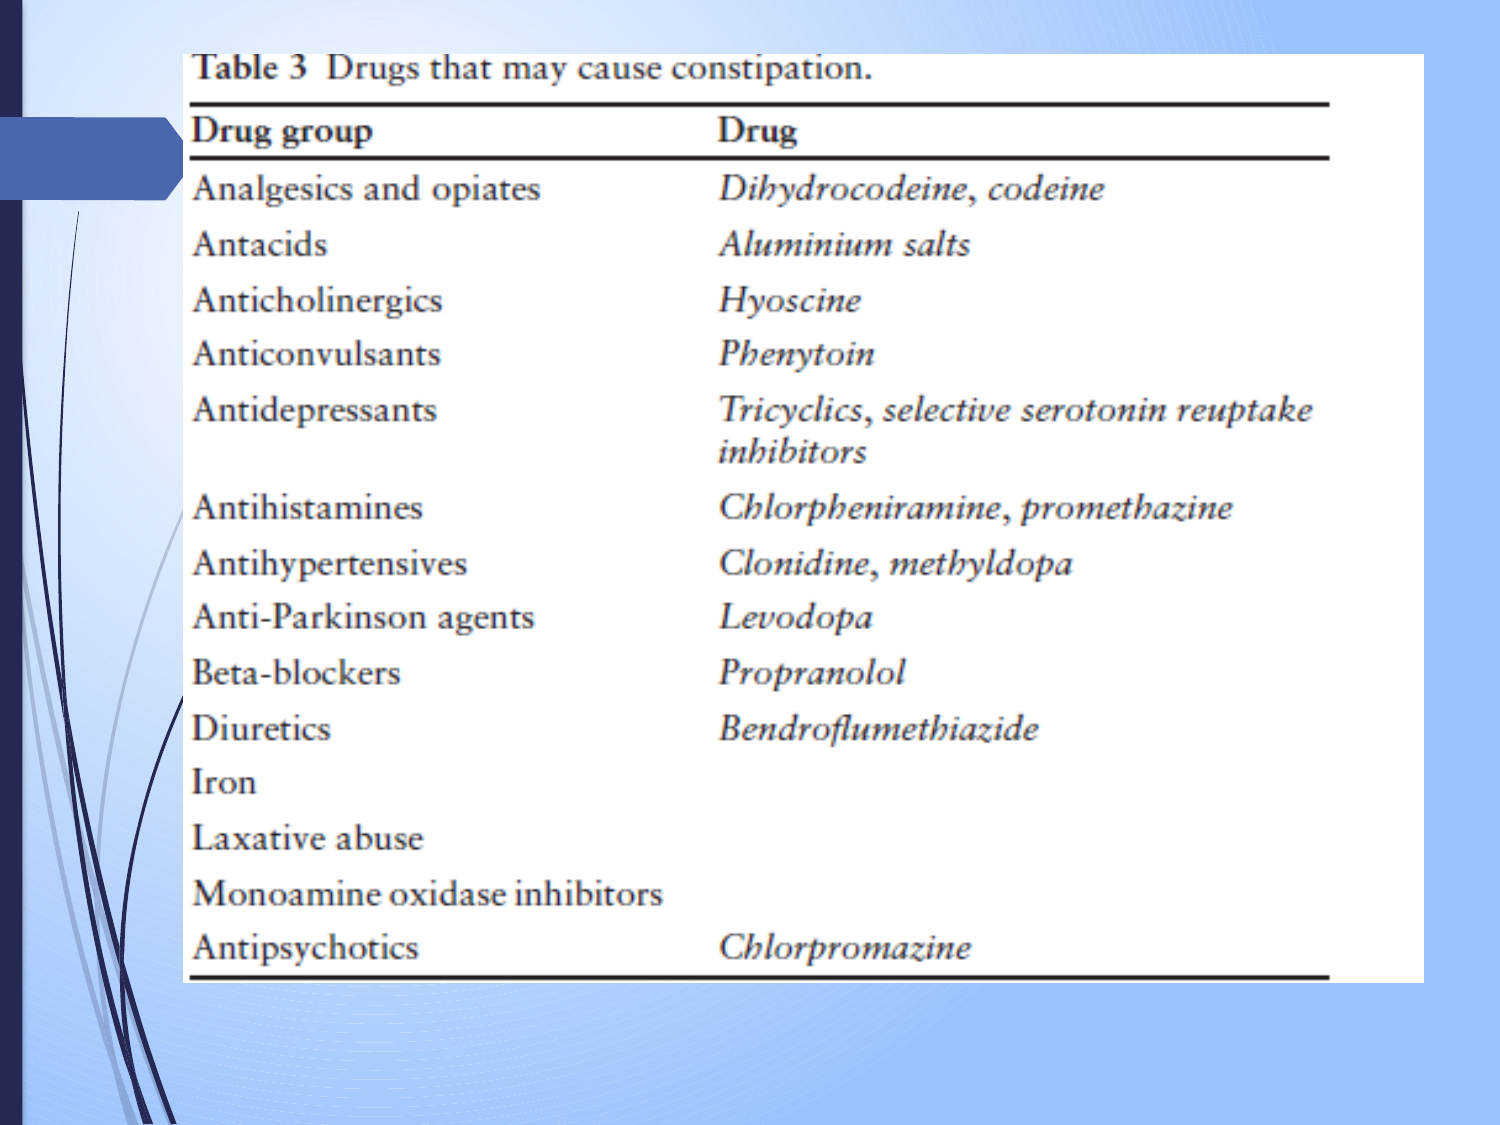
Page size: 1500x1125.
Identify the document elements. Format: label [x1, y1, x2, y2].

list [182, 53, 1424, 983]
